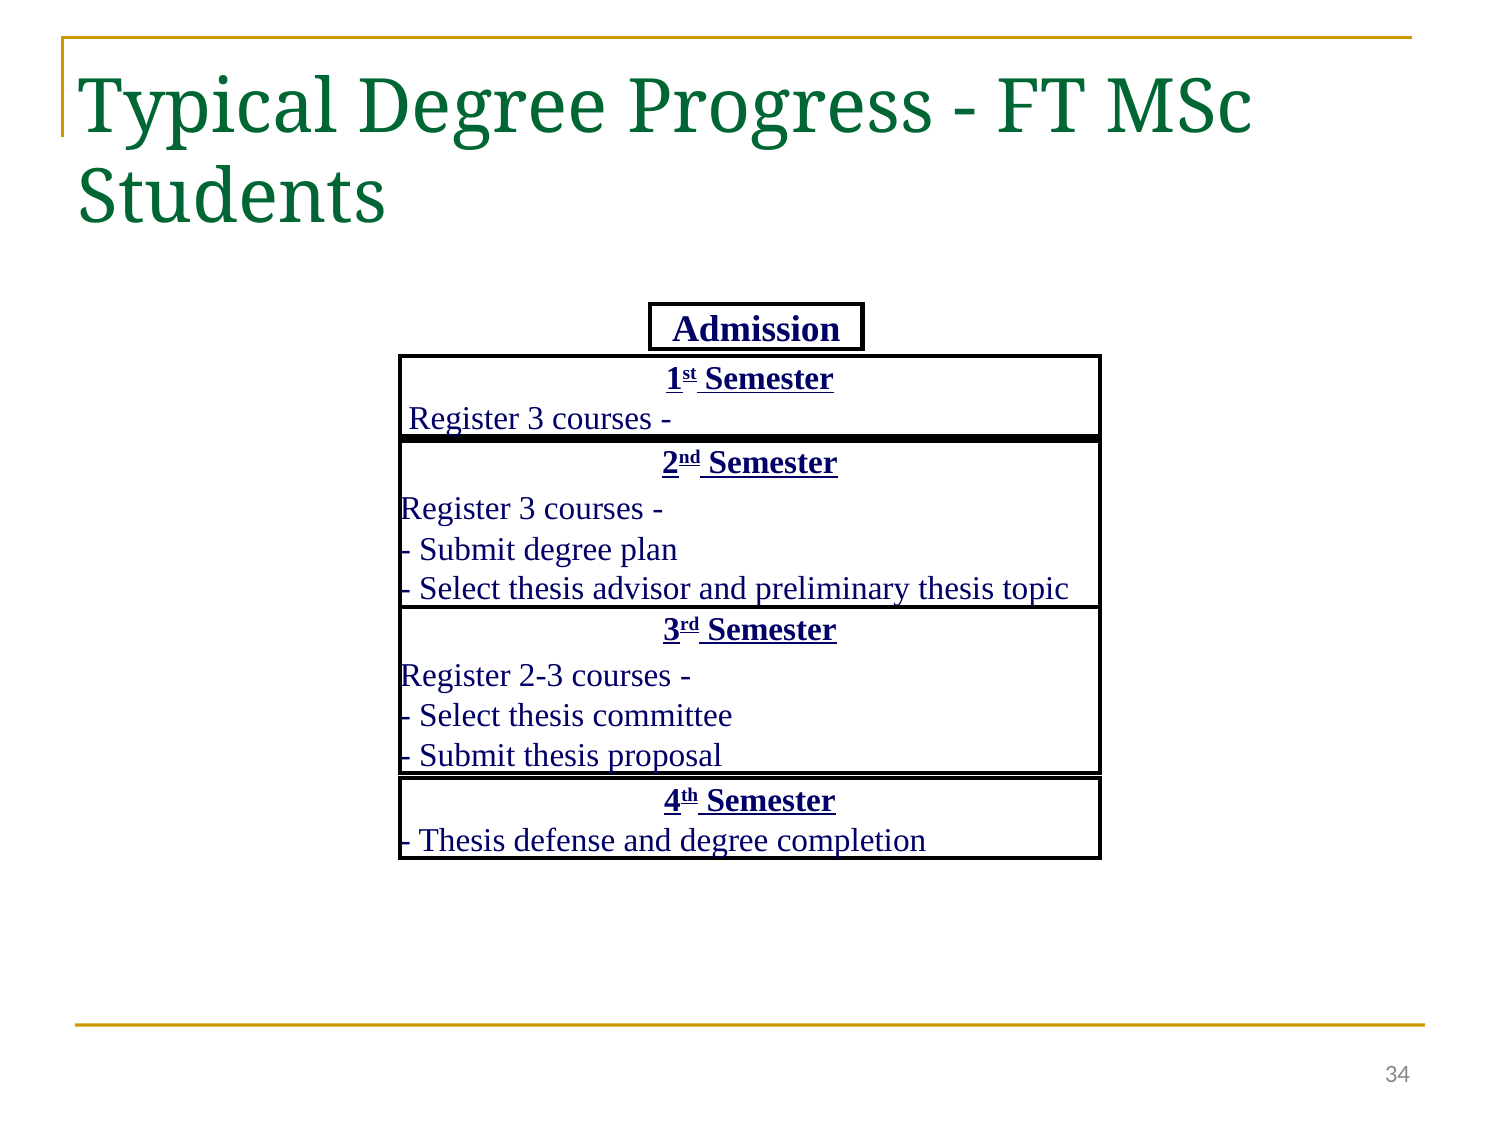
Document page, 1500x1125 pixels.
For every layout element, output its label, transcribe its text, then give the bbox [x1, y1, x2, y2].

text_box 4th Semester - Thesis defense and degree completion [399, 778, 1100, 859]
text_box 1st Semester - Register 3 courses [399, 356, 1100, 437]
text_box 2nd Semester - Register 3 courses - Submit degree plan - Select thesis advisor and preliminary thesis topic [399, 440, 1100, 607]
text_box Admission [649, 303, 863, 349]
text_box 34 [1074, 1042, 1425, 1103]
text_box Typical Degree Progress - FT MSc Students [62, 49, 1500, 188]
text_box 3rd Semester - Register 2-3 courses - Select thesis committee - Submit thesis proposal [399, 607, 1100, 774]
